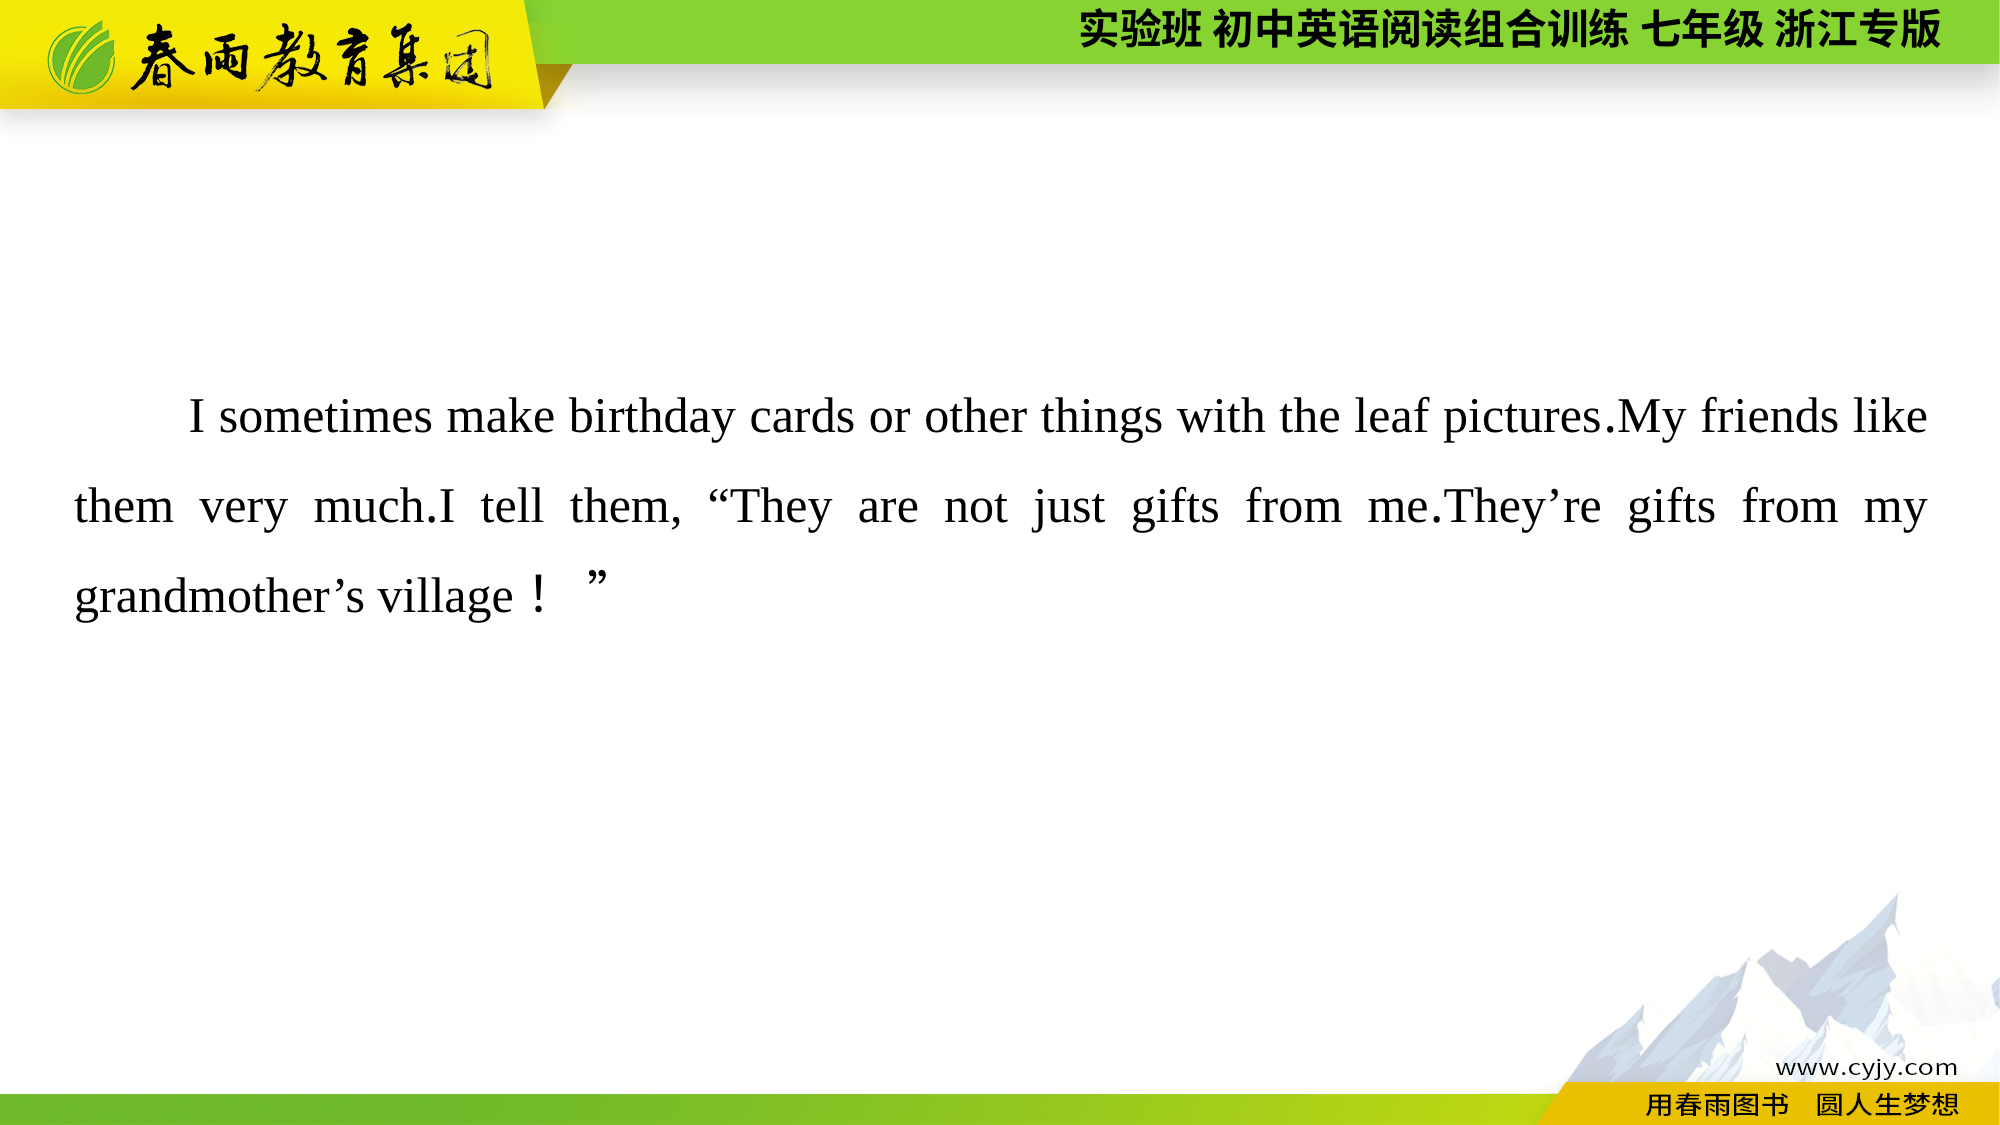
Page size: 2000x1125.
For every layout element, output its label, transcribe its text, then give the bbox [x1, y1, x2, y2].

list I sometimes make birthday cards or other things with the leaf pictures.My friends like them very much.I tell them, “They are not just gifts from me.They’re gifts from my grandmother’s village！ ” [59, 345, 1944, 622]
picture [0, 0, 2000, 1125]
